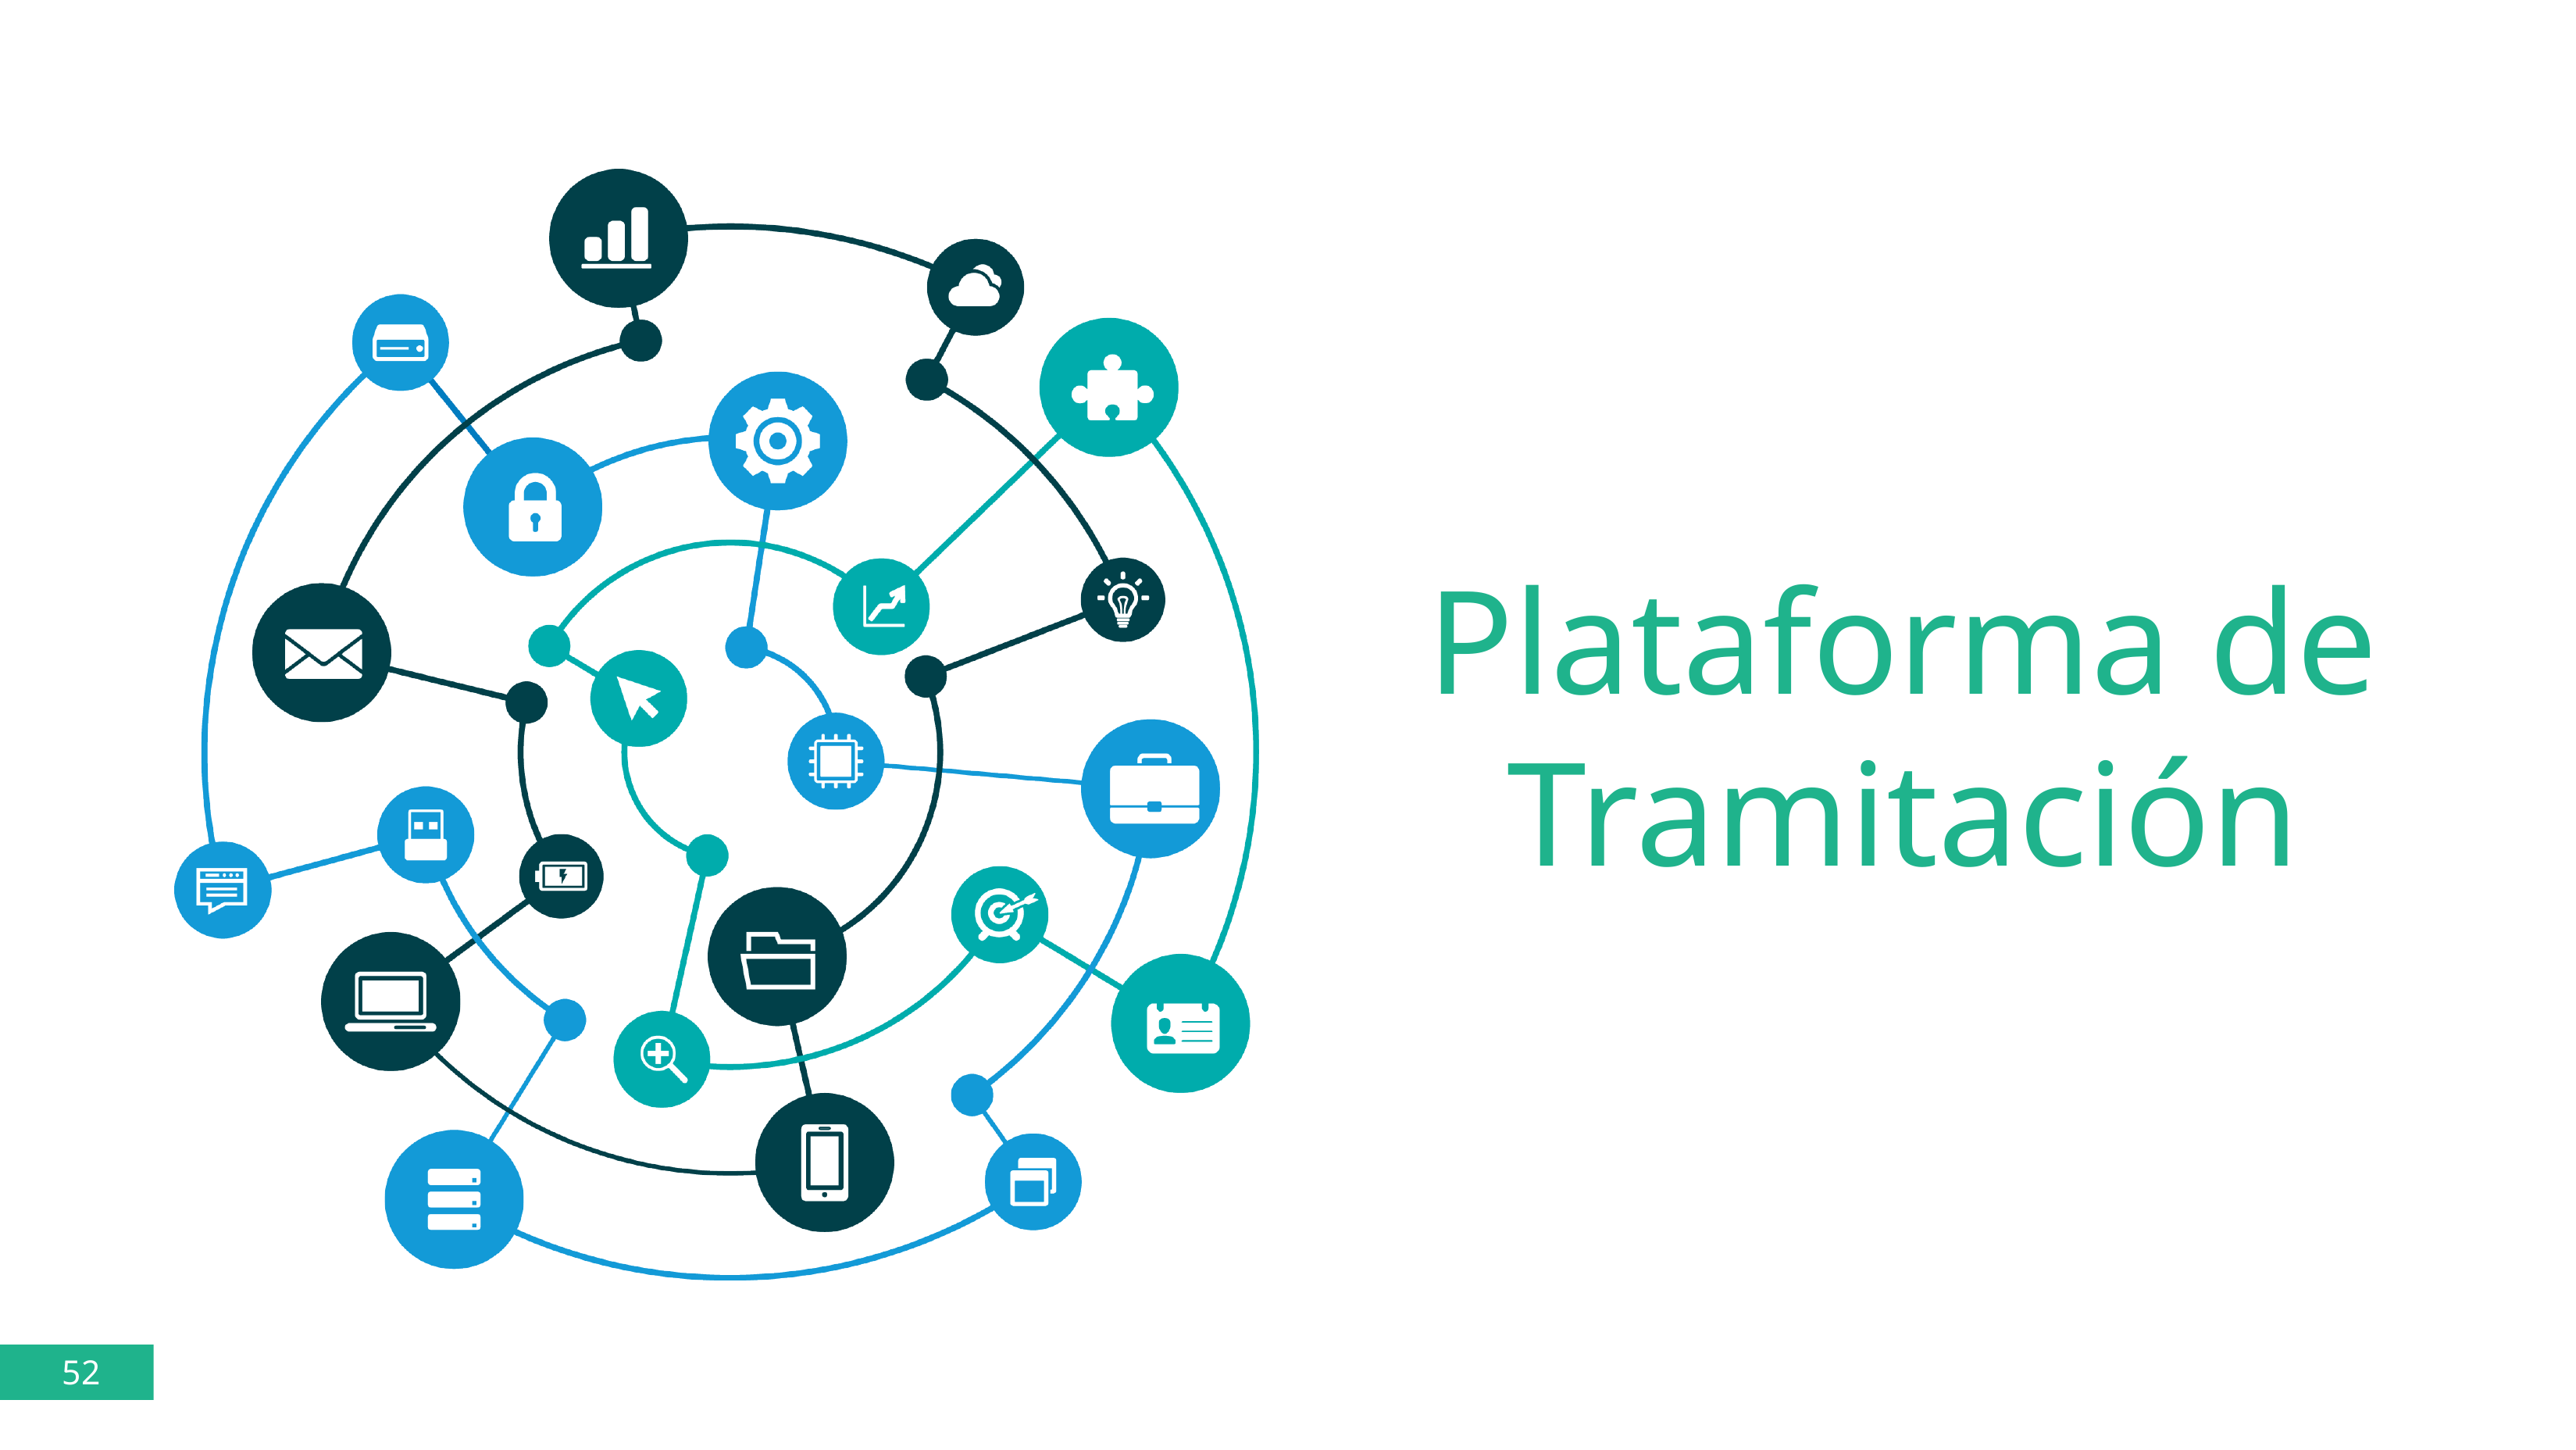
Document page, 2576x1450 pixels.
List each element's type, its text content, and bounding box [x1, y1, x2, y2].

text_box [0, 1345, 154, 1400]
text_box Plataforma de Tramitación [1317, 545, 2489, 901]
picture [174, 169, 1259, 1280]
slide_number 52 [41, 1351, 112, 1394]
